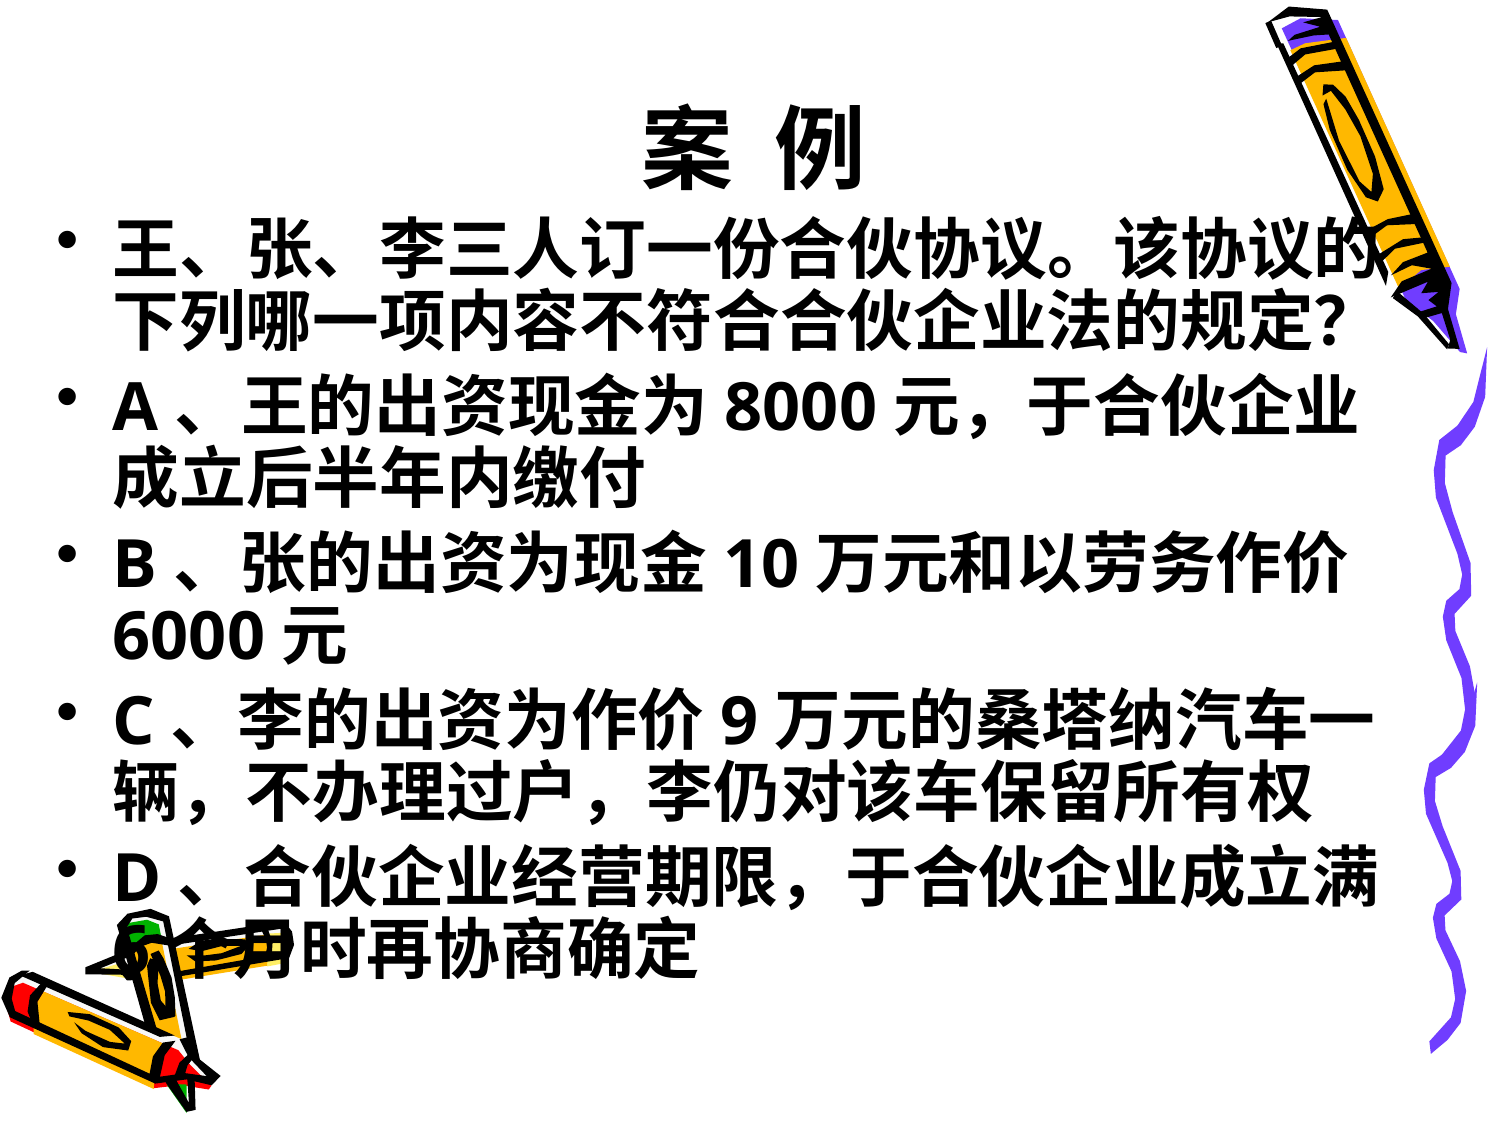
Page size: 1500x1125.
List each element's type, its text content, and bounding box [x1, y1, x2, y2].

title 案 例 [52, 77, 1455, 209]
list 王、张、李三人订一份合伙协议。该协议的下列哪一项内容不符合合伙企业法的规定？ A、王的出资现金为8000元，于合伙企业成立后半年内缴付 B、张的出资为现金10万元和以劳务作价6000元 C、李的出资为作价9万元的桑塔纳汽车一辆，不办理过户，李仍对该车保留所有权 D、合伙企业经营期限，于合伙企业成立满6个月时再协商确定 [40, 207, 1443, 1125]
